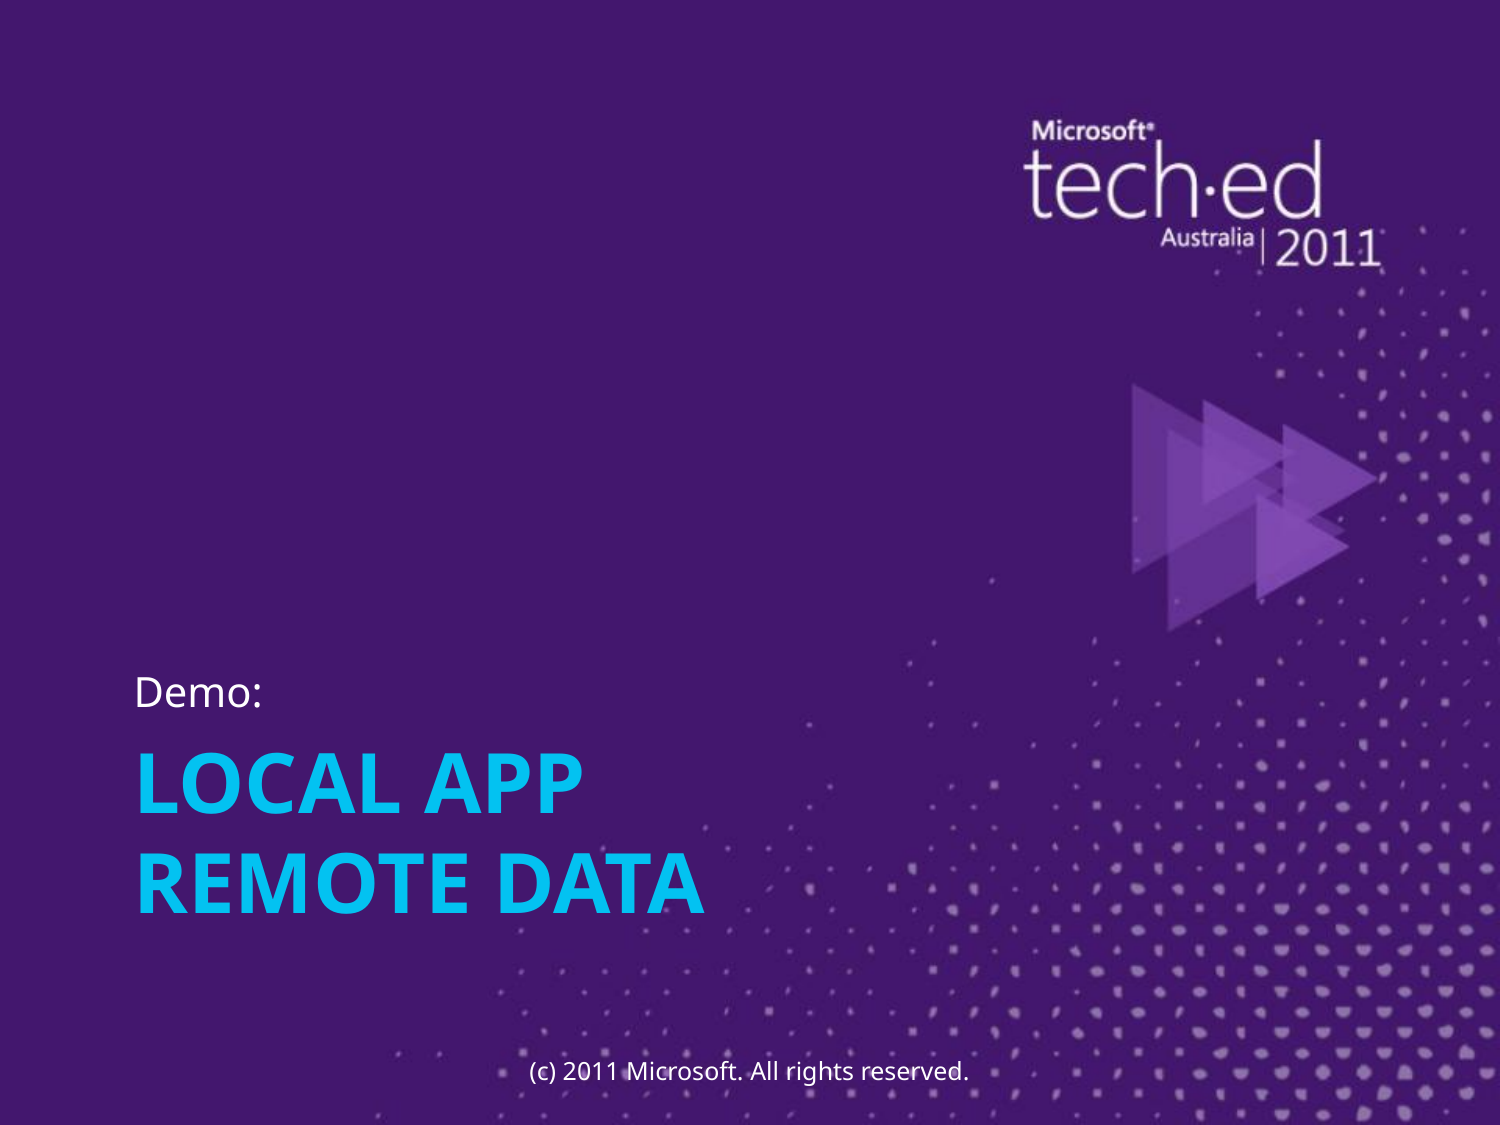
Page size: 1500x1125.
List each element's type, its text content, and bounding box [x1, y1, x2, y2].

footer (c) 2011 Microsoft. All rights reserved. [512, 1042, 988, 1103]
picture [0, 0, 1500, 1125]
title LOCAL APP REMOTE DATA [118, 723, 1394, 947]
list Demo: [118, 476, 1394, 723]
